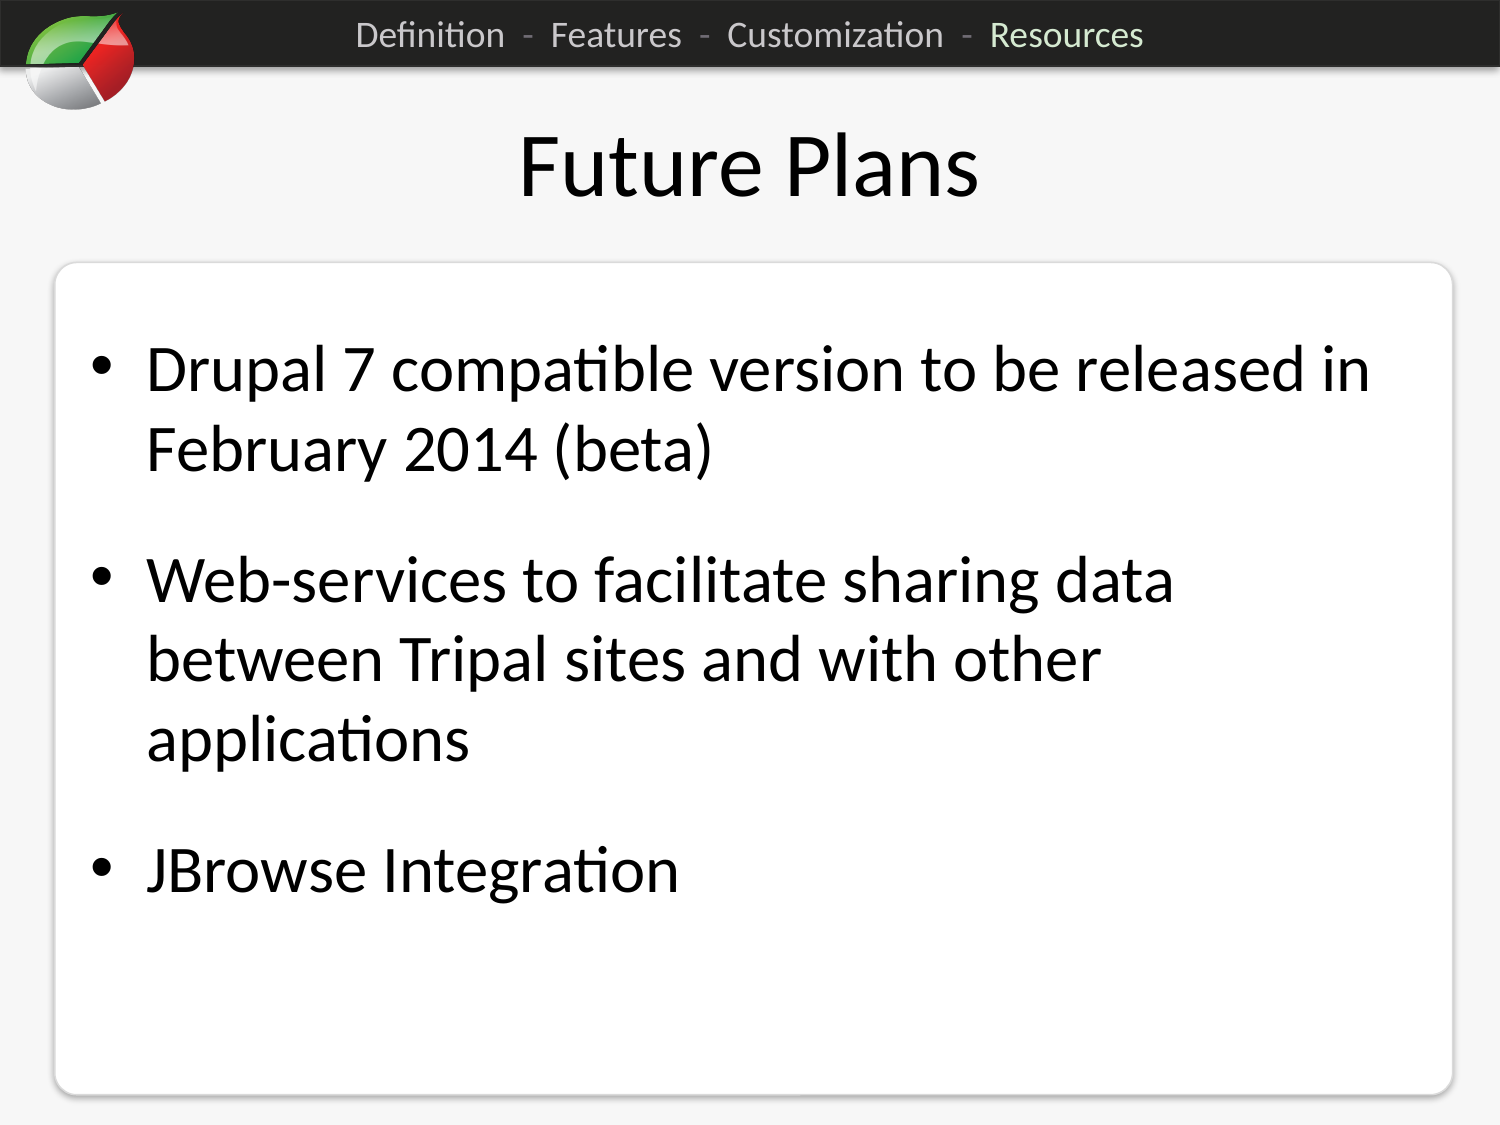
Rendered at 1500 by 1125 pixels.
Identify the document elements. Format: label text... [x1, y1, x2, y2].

text_box [53, 261, 1454, 1096]
title Future Plans [75, 76, 1425, 254]
text_box Definition - Features - Customization - Resources [0, 0, 1500, 67]
list Drupal 7 compatible version to be released in February 2014 (beta) Web-services to facilitate sharing data between Tripal sites and with other applications JBrowse Integration [75, 317, 1425, 1076]
picture [24, 6, 138, 112]
